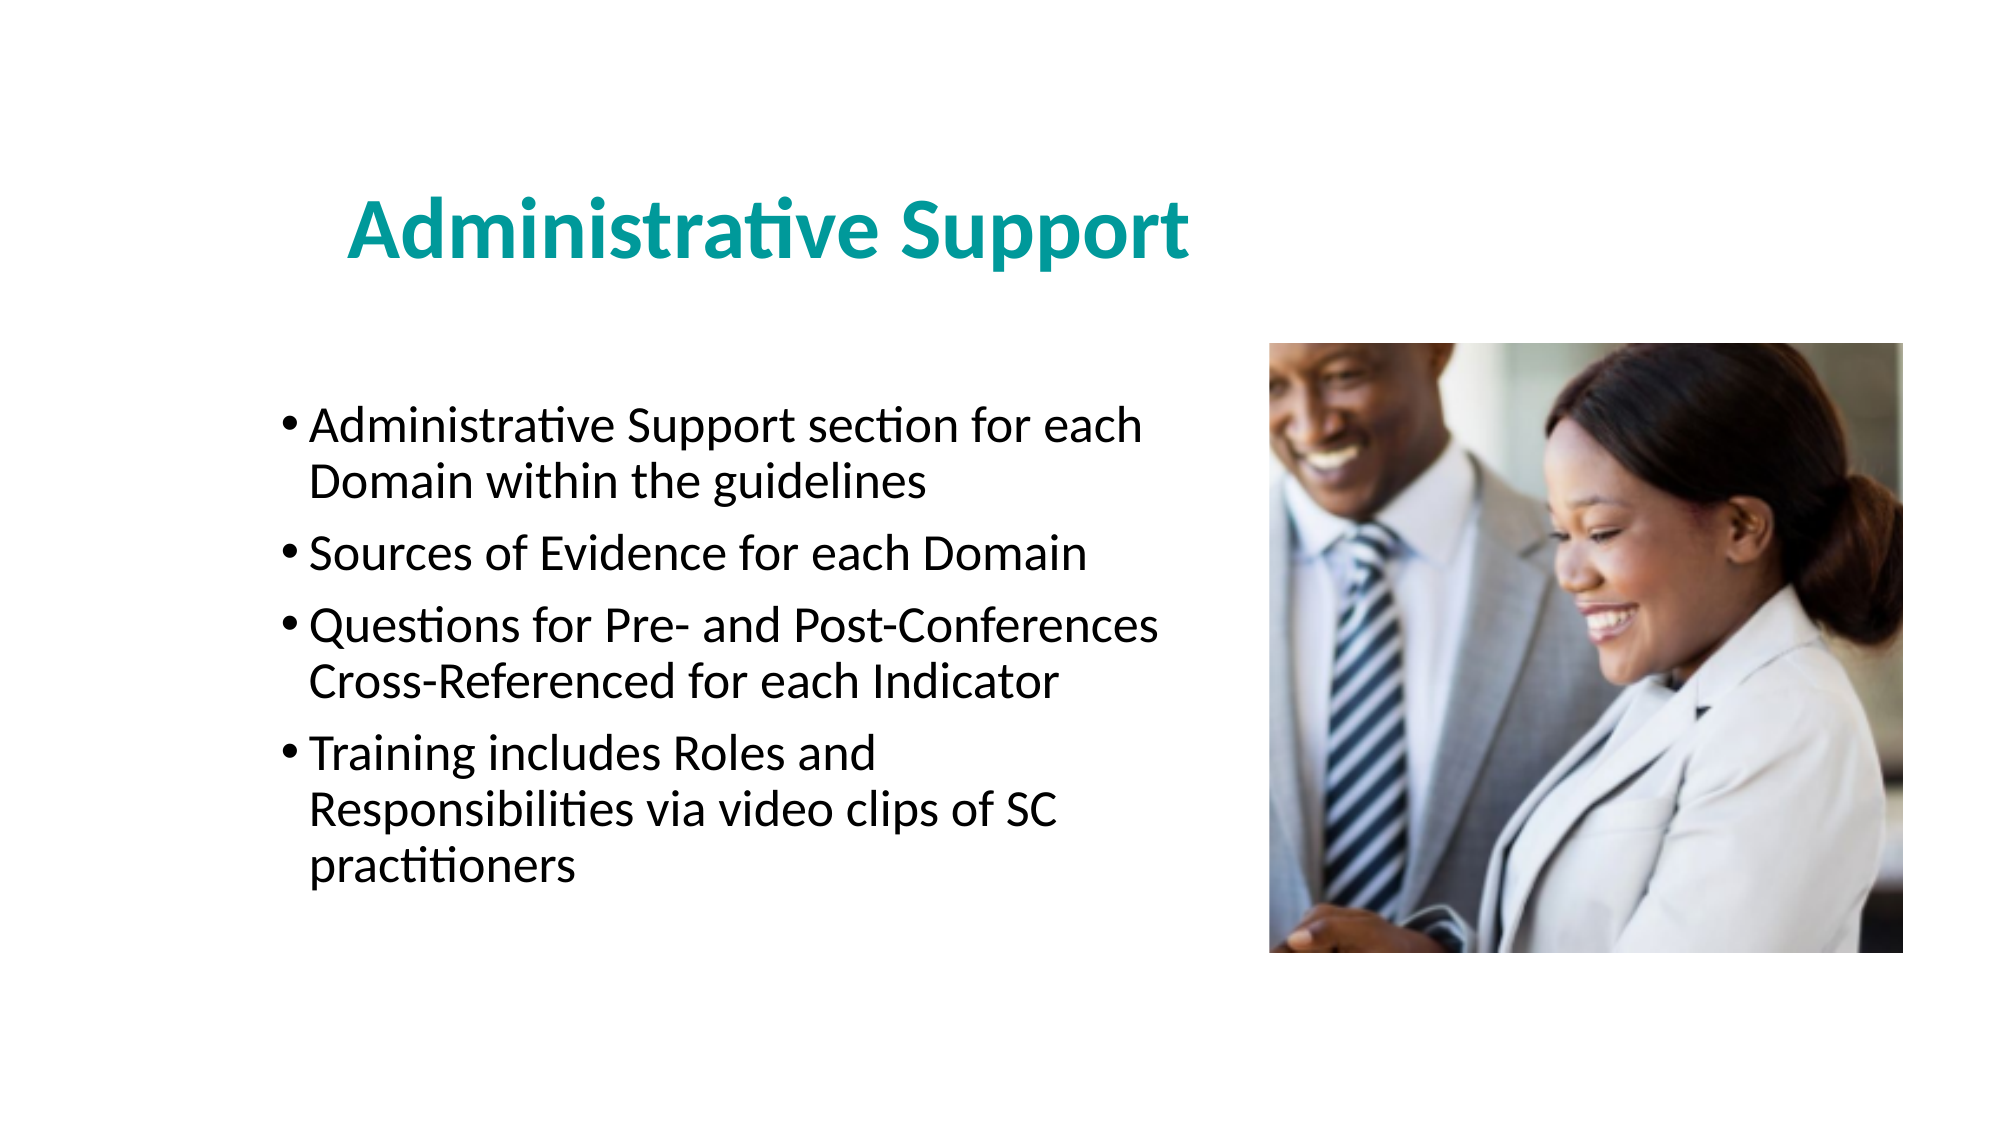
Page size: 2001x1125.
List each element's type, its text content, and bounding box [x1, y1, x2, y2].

list Administrative Support section for each Domain within the guidelines Sources of Evidence for each Domain Questions for Pre- and Post-Conferences Cross-Referenced for each Indicator Training includes Roles and Responsibilities via video clips of SC practitioners [280, 343, 1166, 948]
picture [1269, 343, 1903, 953]
title Administrative Support [347, 63, 1587, 277]
